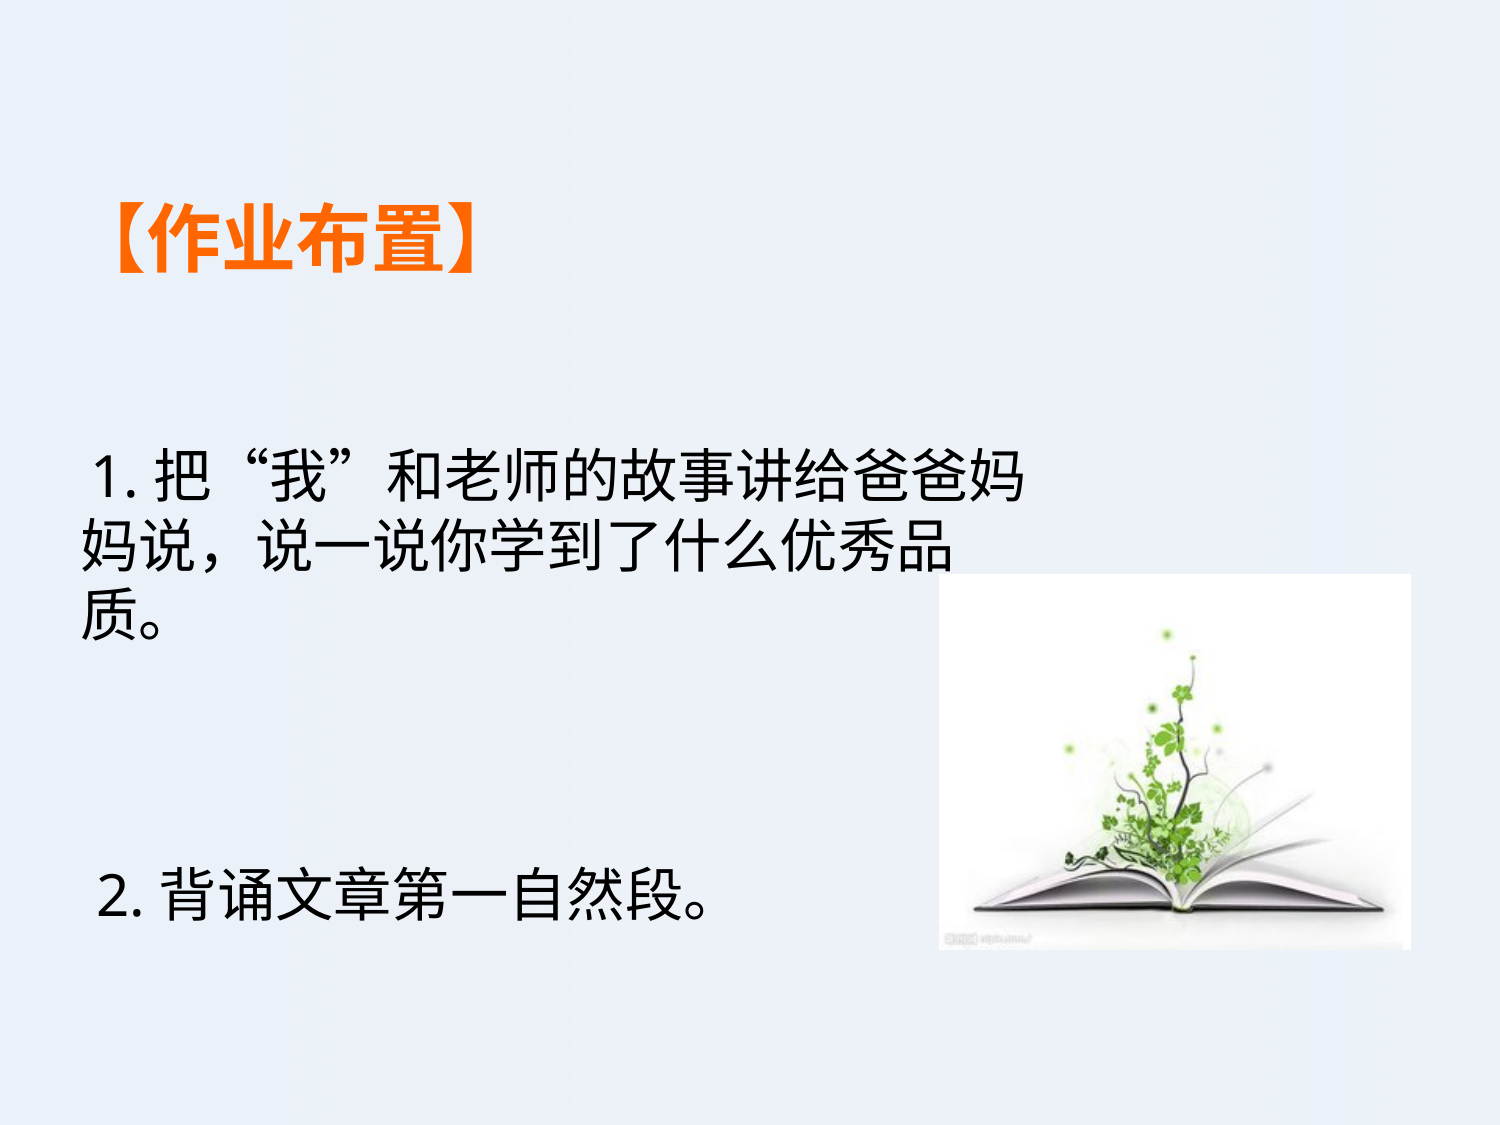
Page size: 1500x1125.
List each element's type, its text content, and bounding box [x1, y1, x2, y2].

text_box 【作业布置】 [56, 184, 536, 290]
picture [0, 0, 1500, 1125]
text_box 1.把“我”和老师的故事讲给爸爸妈妈说，说一说你学到了什么优秀品质。 2.背诵文章第一自然段。 [66, 431, 1082, 936]
